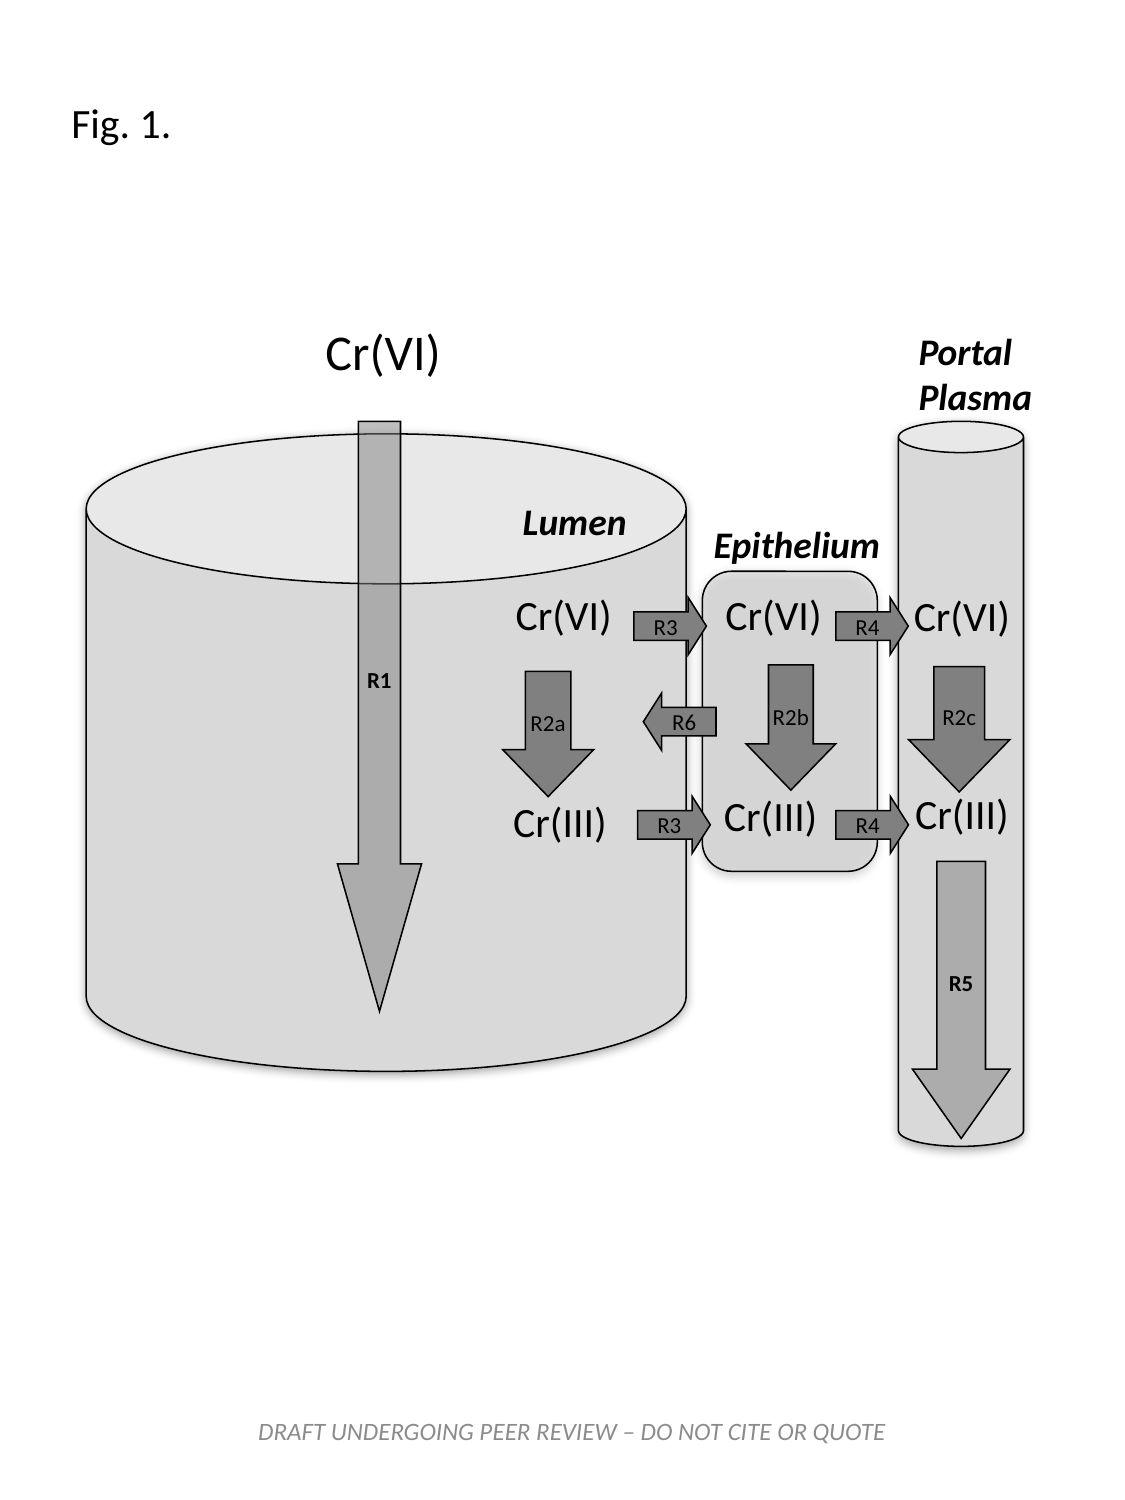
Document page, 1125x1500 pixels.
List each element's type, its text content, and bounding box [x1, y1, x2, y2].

text_box Cr(VI) [888, 582, 1036, 648]
text_box [709, 574, 878, 611]
footer DRAFT UNDERGOING PEER REVIEW – DO NOT CITE OR QUOTE [205, 1390, 939, 1471]
text_box [86, 433, 687, 1072]
text_box [702, 840, 878, 872]
text_box Cr(III) [697, 782, 845, 847]
text_box R1 [337, 421, 422, 1012]
text_box R2b [746, 664, 836, 791]
text_box Cr(VI) [699, 581, 848, 647]
text_box R3 [637, 796, 711, 854]
text_box R2c [908, 666, 1010, 792]
title Fig. 1. [56, 60, 936, 184]
text_box Portal Plasma [903, 320, 1048, 426]
text_box R2a [502, 671, 594, 797]
text_box [898, 648, 1024, 780]
text_box Cr(VI) [309, 313, 457, 389]
text_box R3 [633, 597, 707, 655]
text_box [898, 426, 1024, 582]
text_box Epithelium [698, 513, 896, 574]
text_box Lumen [507, 490, 642, 551]
text_box Cr(III) [888, 780, 1036, 846]
text_box R4 [835, 796, 909, 854]
text_box Cr(III) [486, 788, 634, 854]
text_box [898, 846, 1024, 1147]
text_box Cr(VI) [490, 581, 638, 647]
text_box [702, 641, 878, 810]
text_box R4 [835, 597, 909, 655]
text_box R6 [643, 693, 716, 751]
text_box R5 [912, 861, 1010, 1139]
